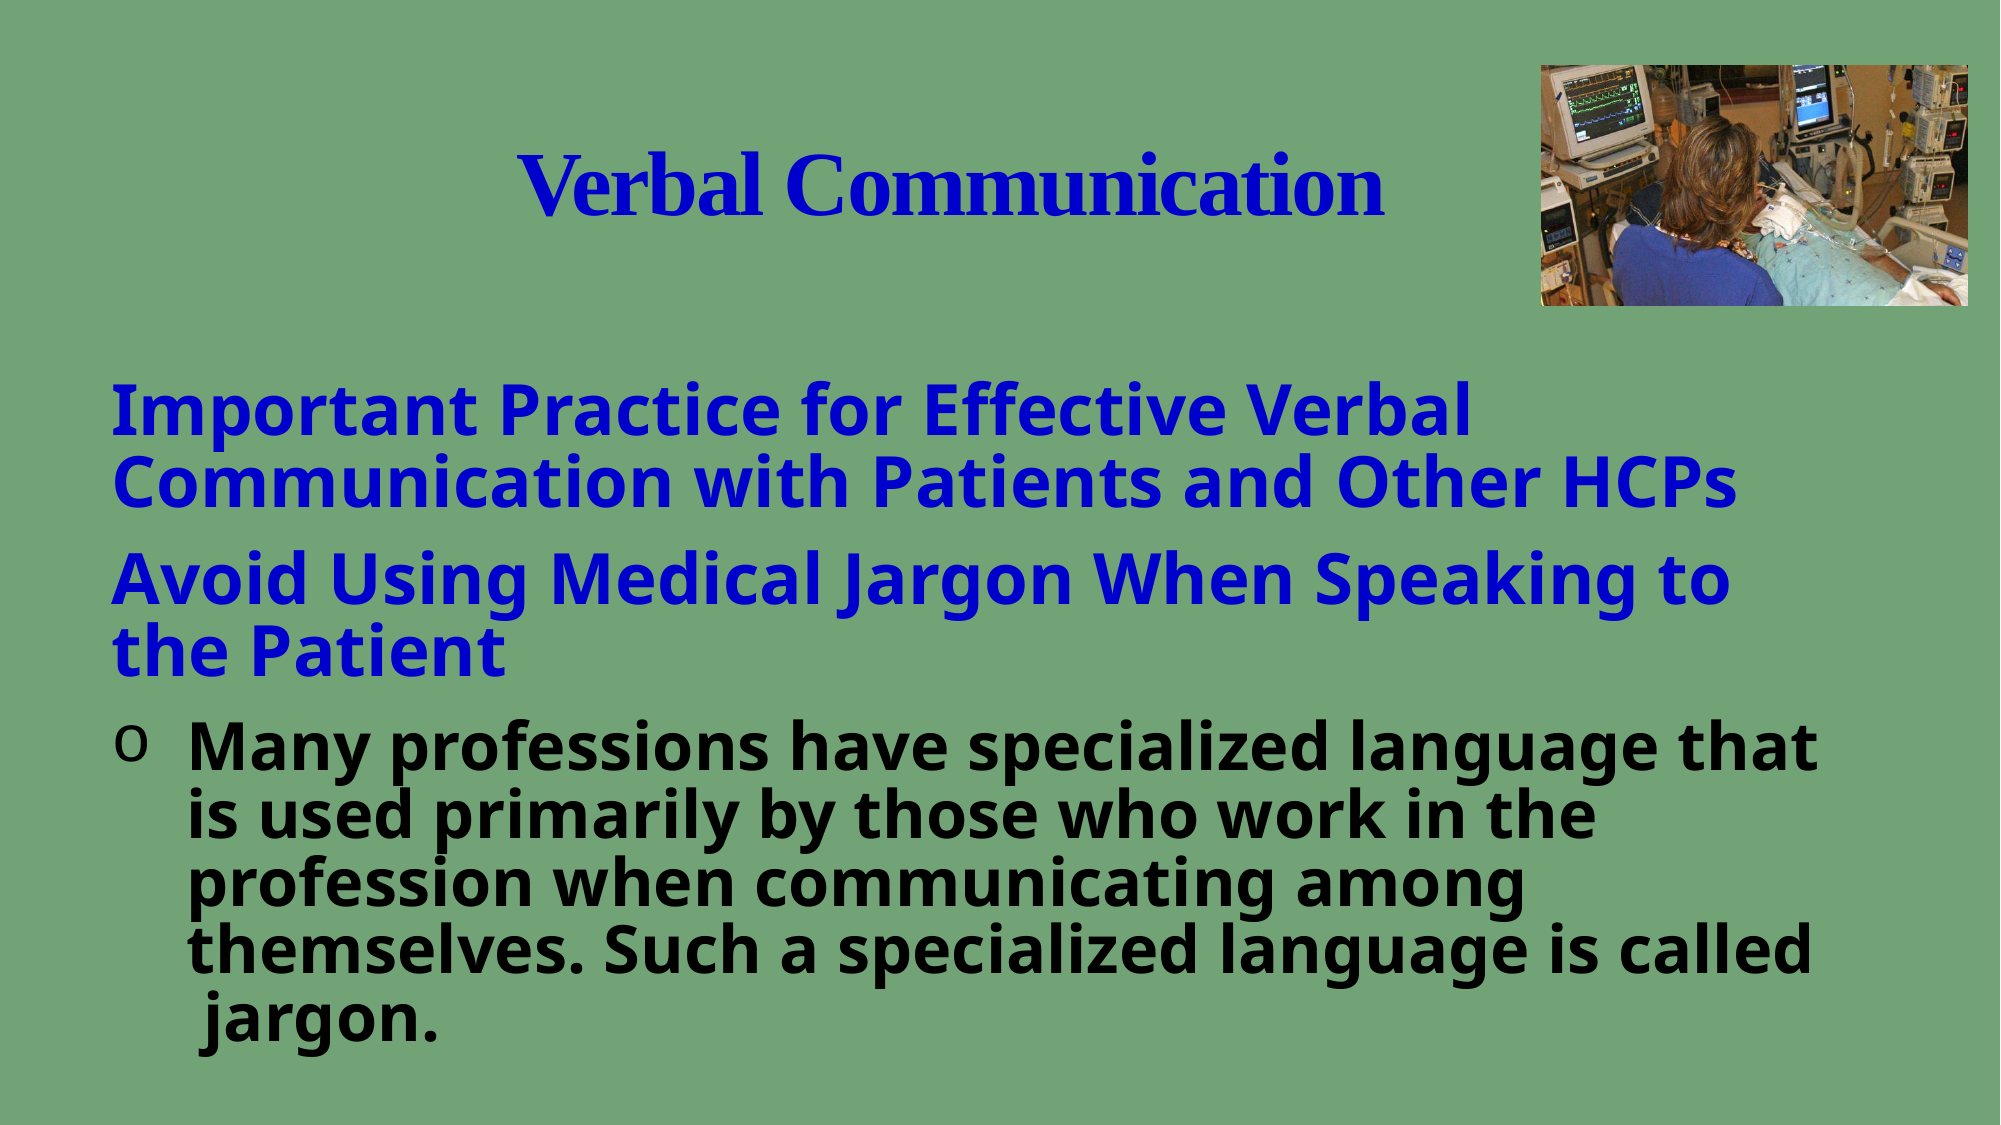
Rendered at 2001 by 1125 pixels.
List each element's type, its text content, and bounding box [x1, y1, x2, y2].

picture [1541, 65, 1968, 306]
title Verbal Communication [227, 105, 1541, 241]
subtitle Important Practice for Effective Verbal Communication with Patients and Other HCPs Avoid Using Medical Jargon When Speaking to the Patient Many professions have specialized language that is used primarily by those who work in the profession when communicating among themselves. Such a specialized language is called jargon. [96, 369, 1836, 913]
